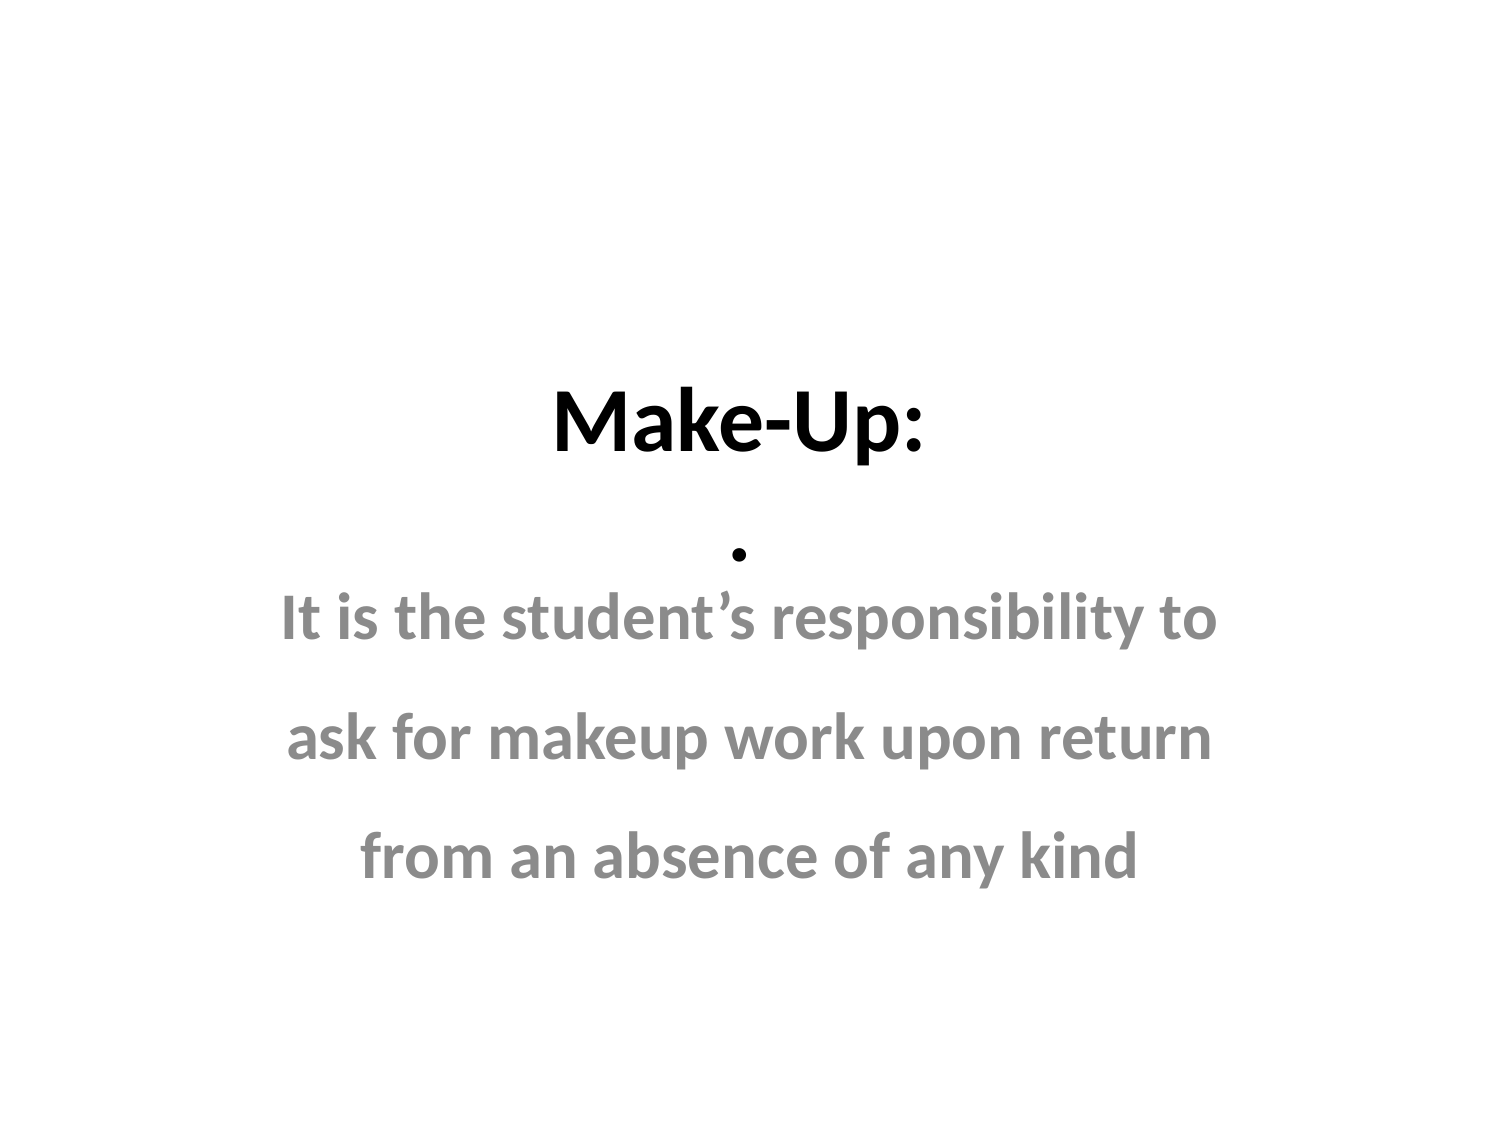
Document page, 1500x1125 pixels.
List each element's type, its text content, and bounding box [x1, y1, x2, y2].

subtitle It is the student’s responsibility to ask for makeup work upon return from an absence of any kind [225, 525, 1275, 925]
title Make-Up: . [112, 349, 1388, 591]
